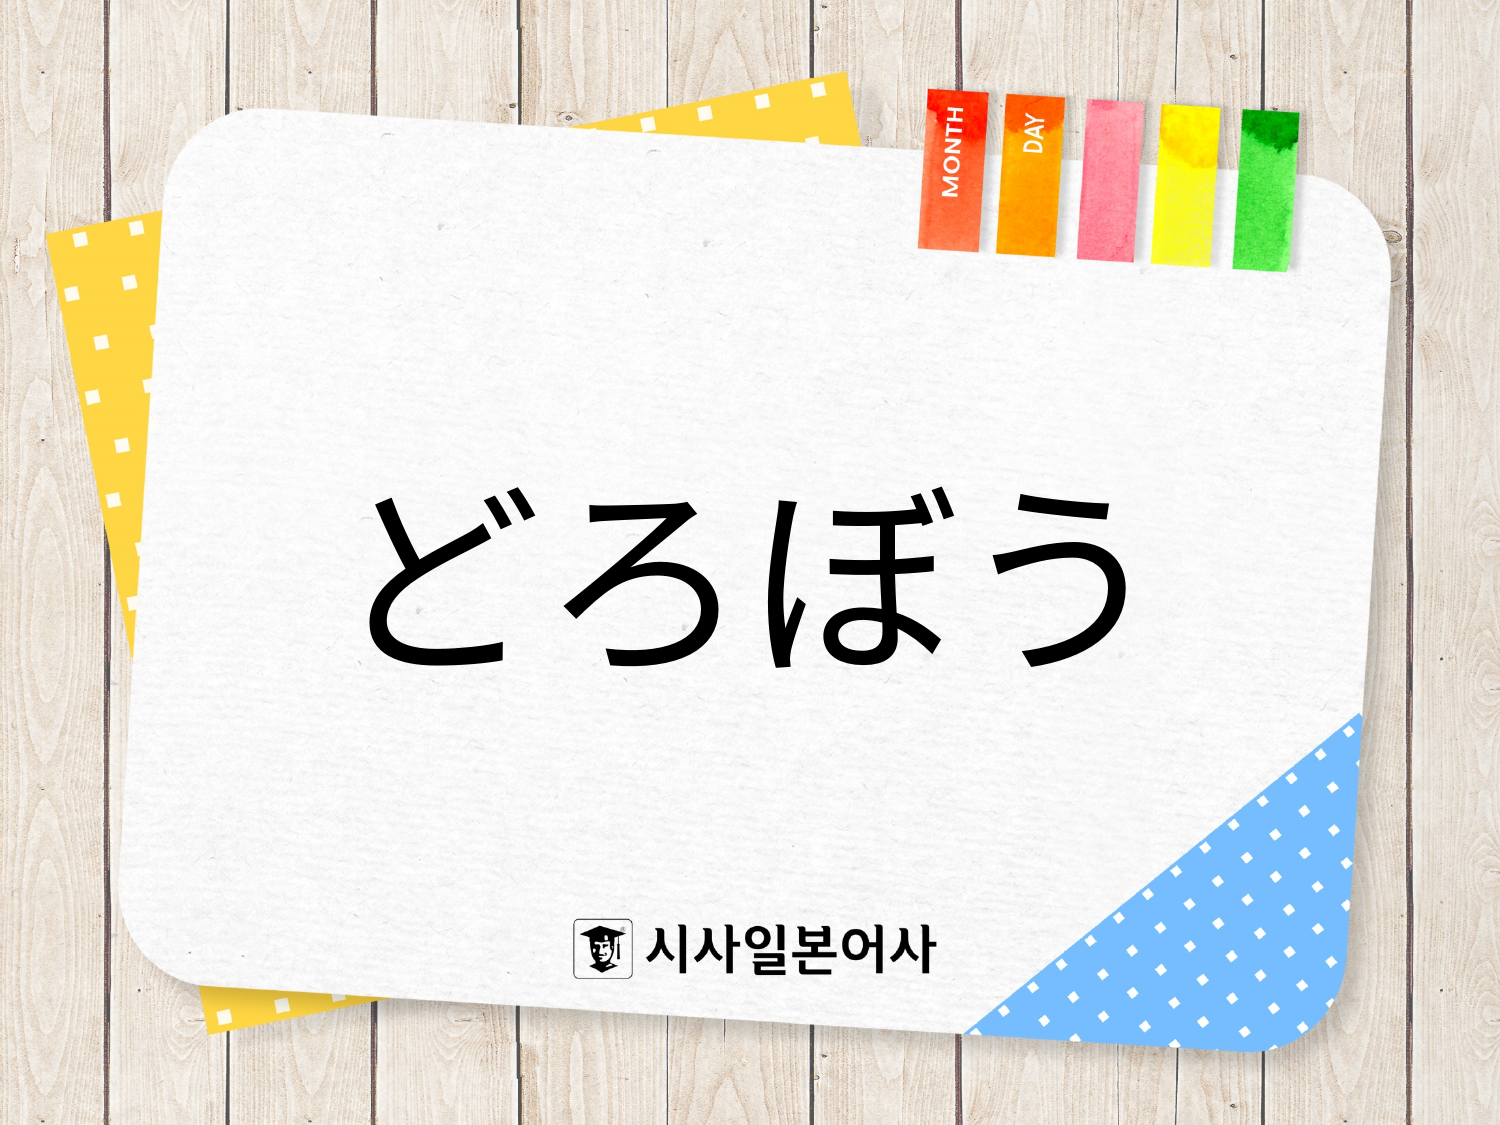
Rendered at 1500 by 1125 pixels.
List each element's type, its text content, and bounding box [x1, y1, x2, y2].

picture [0, 0, 1500, 1125]
title どろぼう [75, 338, 1425, 811]
